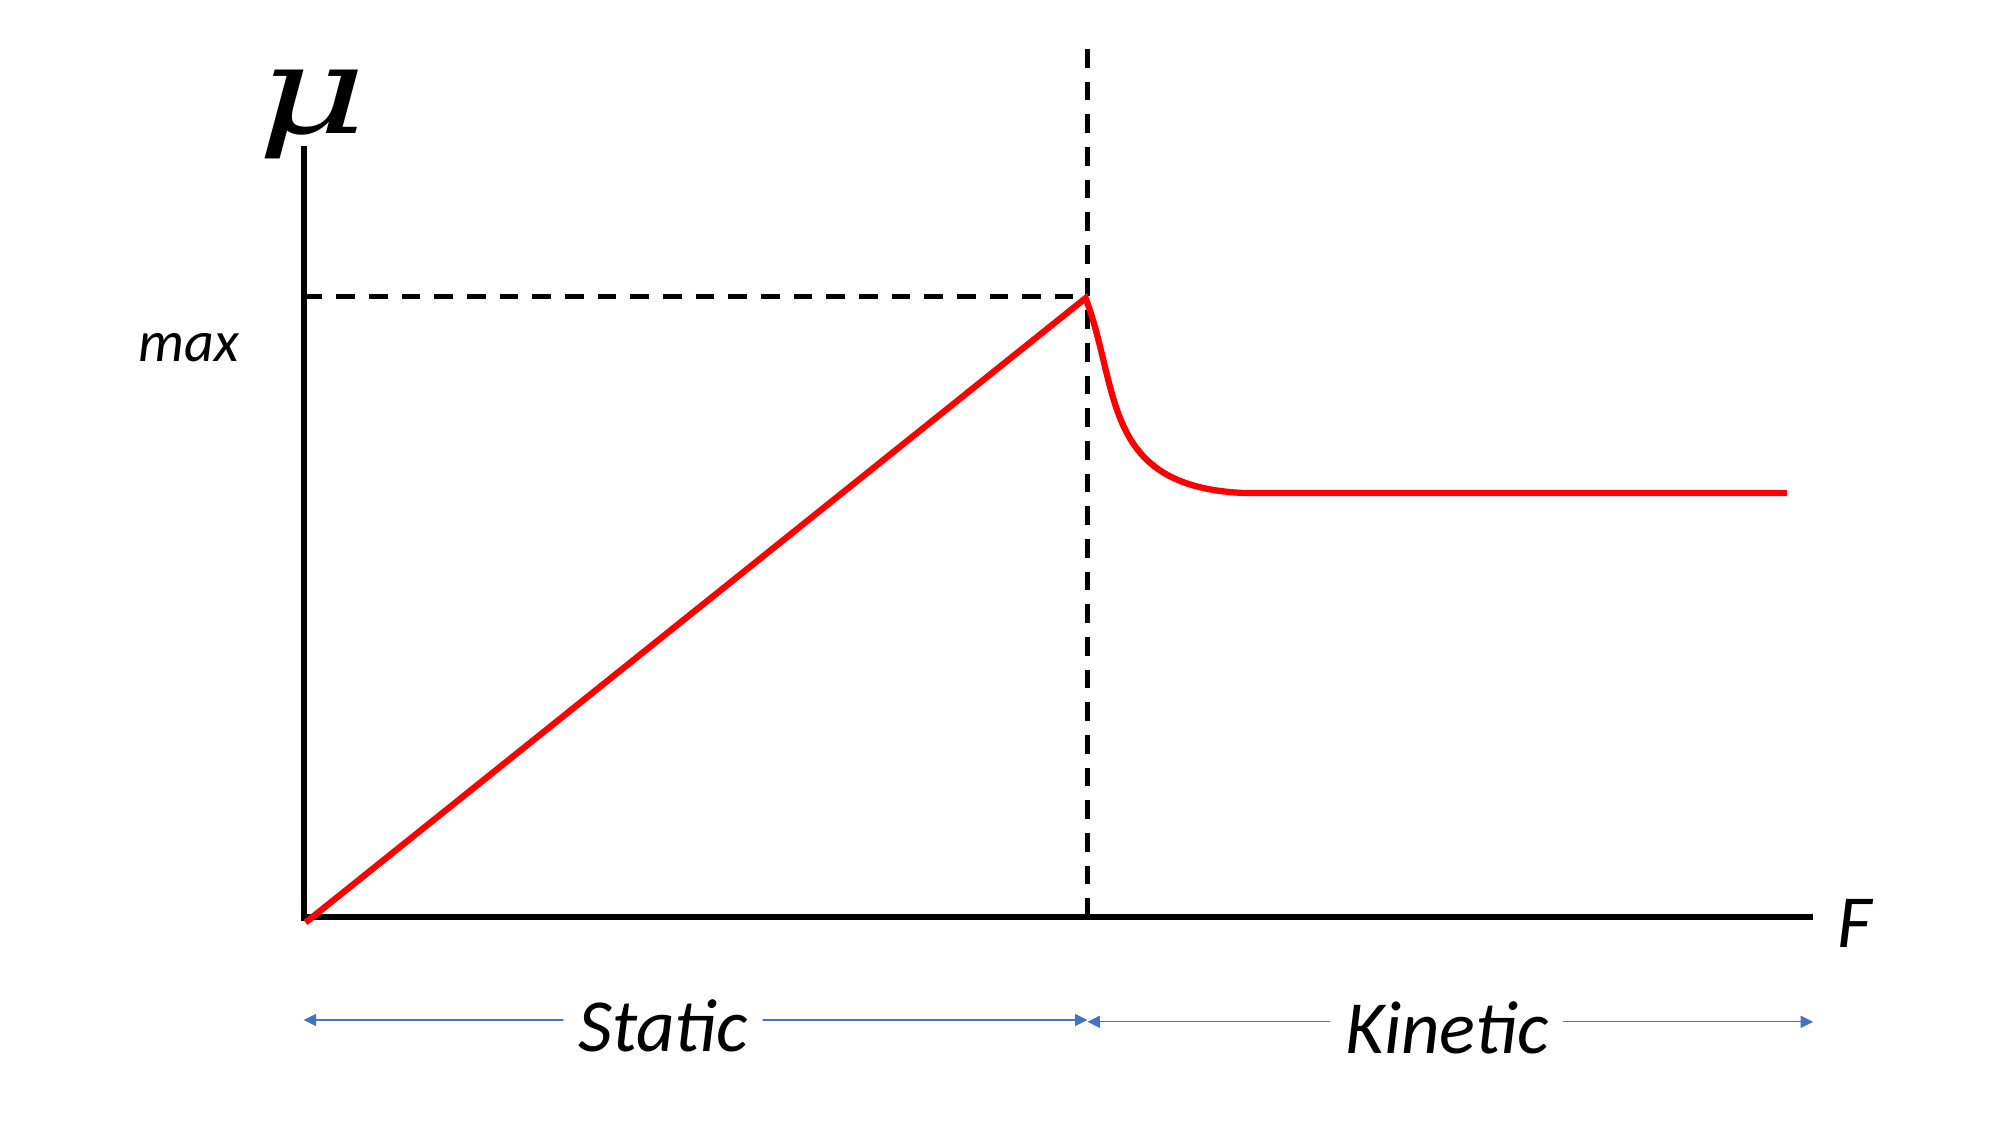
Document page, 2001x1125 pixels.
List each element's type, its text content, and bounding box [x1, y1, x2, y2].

text_box Static [563, 968, 763, 1019]
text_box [301, 146, 1814, 921]
text_box Kinetic [1330, 1022, 1564, 1076]
text_box Static [563, 1021, 763, 1074]
text_box Kinetic [1330, 971, 1564, 1021]
text_box F [1822, 865, 1887, 970]
